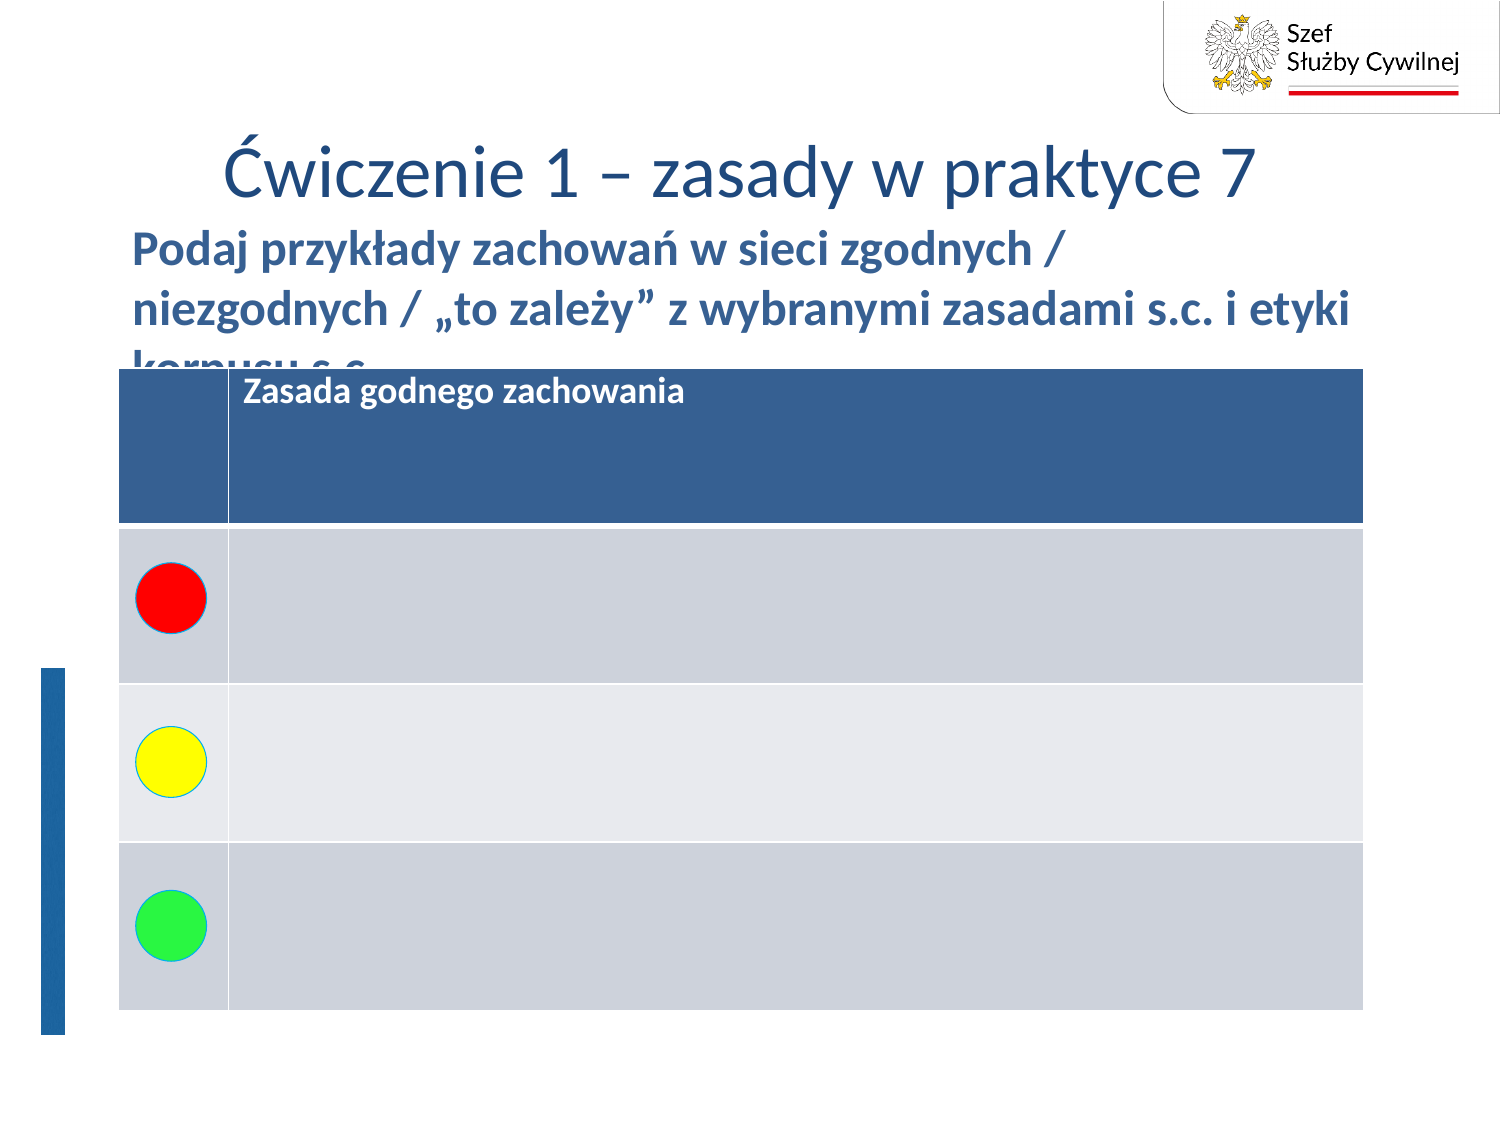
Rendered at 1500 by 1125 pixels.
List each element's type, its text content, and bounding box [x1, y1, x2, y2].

table_cell [119, 529, 228, 683]
table_header Zasada godnego zachowania [229, 369, 1363, 523]
text_box [133, 724, 209, 800]
text_box Podaj przykłady zachowań w sieci zgodnych / niezgodnych / „to zależy” z wybranymi zasadami s.c. i etyki korpusu s.c. [117, 208, 1382, 403]
table_cell [229, 529, 1363, 683]
table_cell [119, 685, 228, 841]
picture [1163, 0, 1500, 114]
table_cell [229, 685, 1363, 841]
picture [41, 668, 65, 1035]
table_cell [119, 843, 228, 1010]
table_header [119, 369, 228, 523]
title Ćwiczenie 1 – zasady w praktyce 7 [91, 115, 1391, 240]
table_cell [229, 843, 1363, 1010]
text_box [133, 560, 209, 636]
text_box [133, 888, 209, 964]
